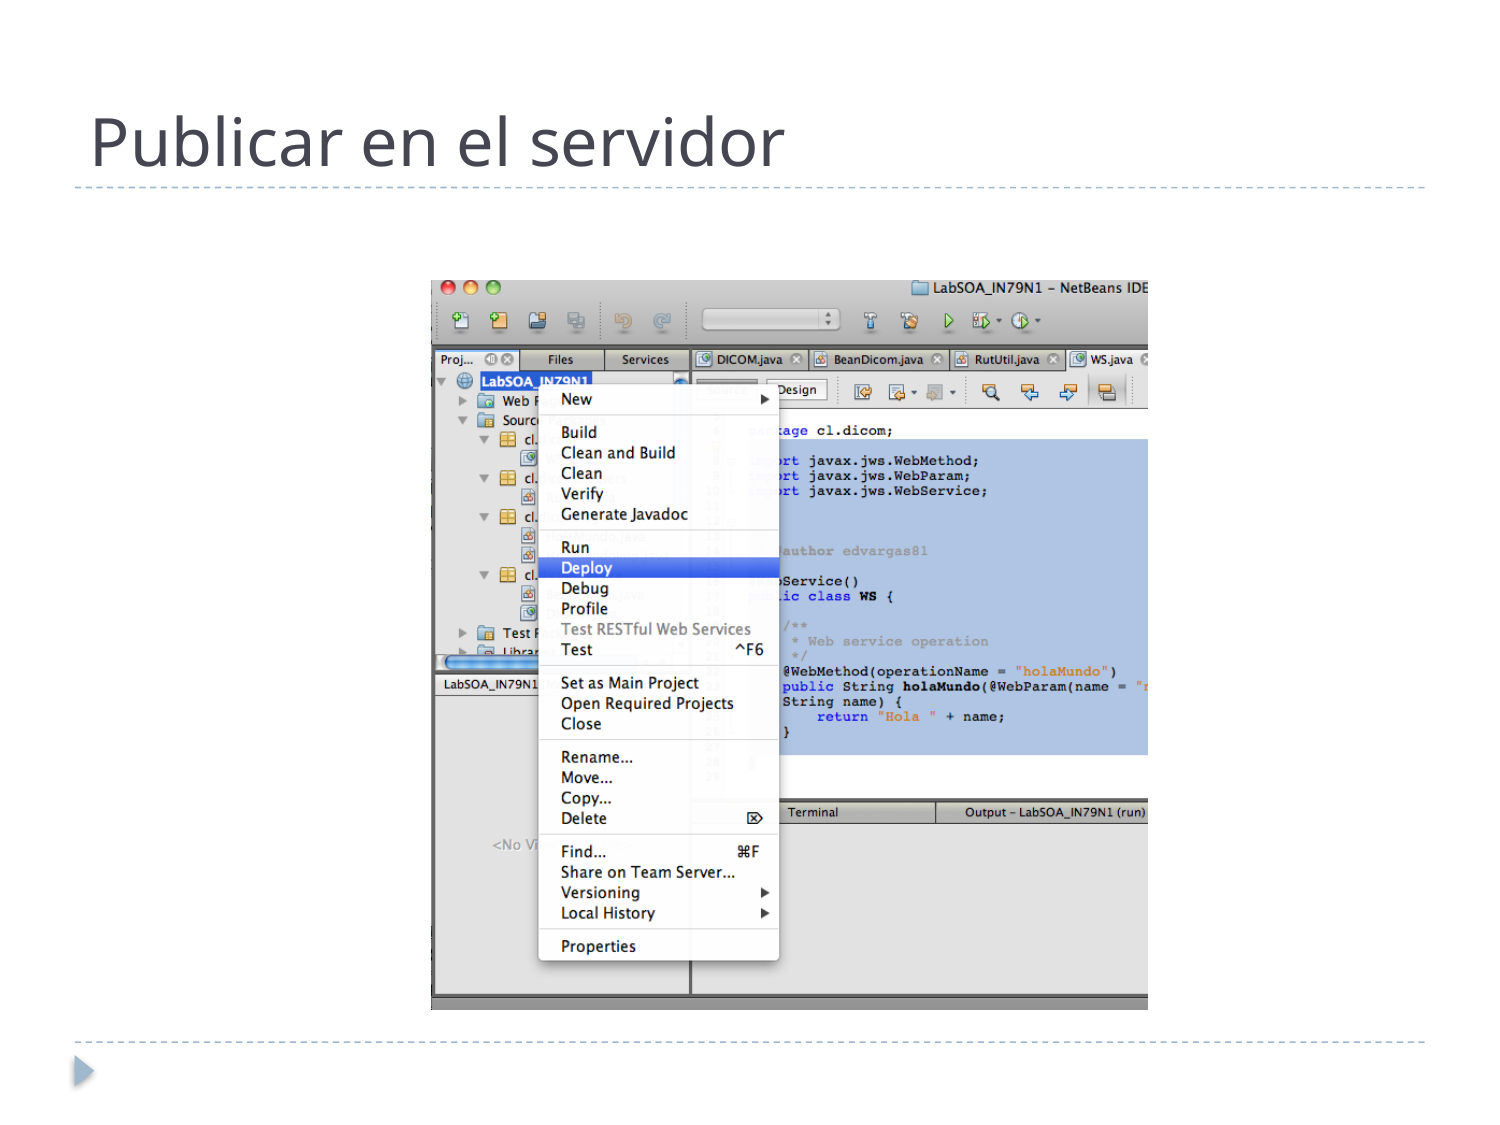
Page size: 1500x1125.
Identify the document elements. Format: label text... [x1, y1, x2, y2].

title Publicar en el servidor [75, 24, 1425, 188]
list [431, 280, 1149, 1011]
